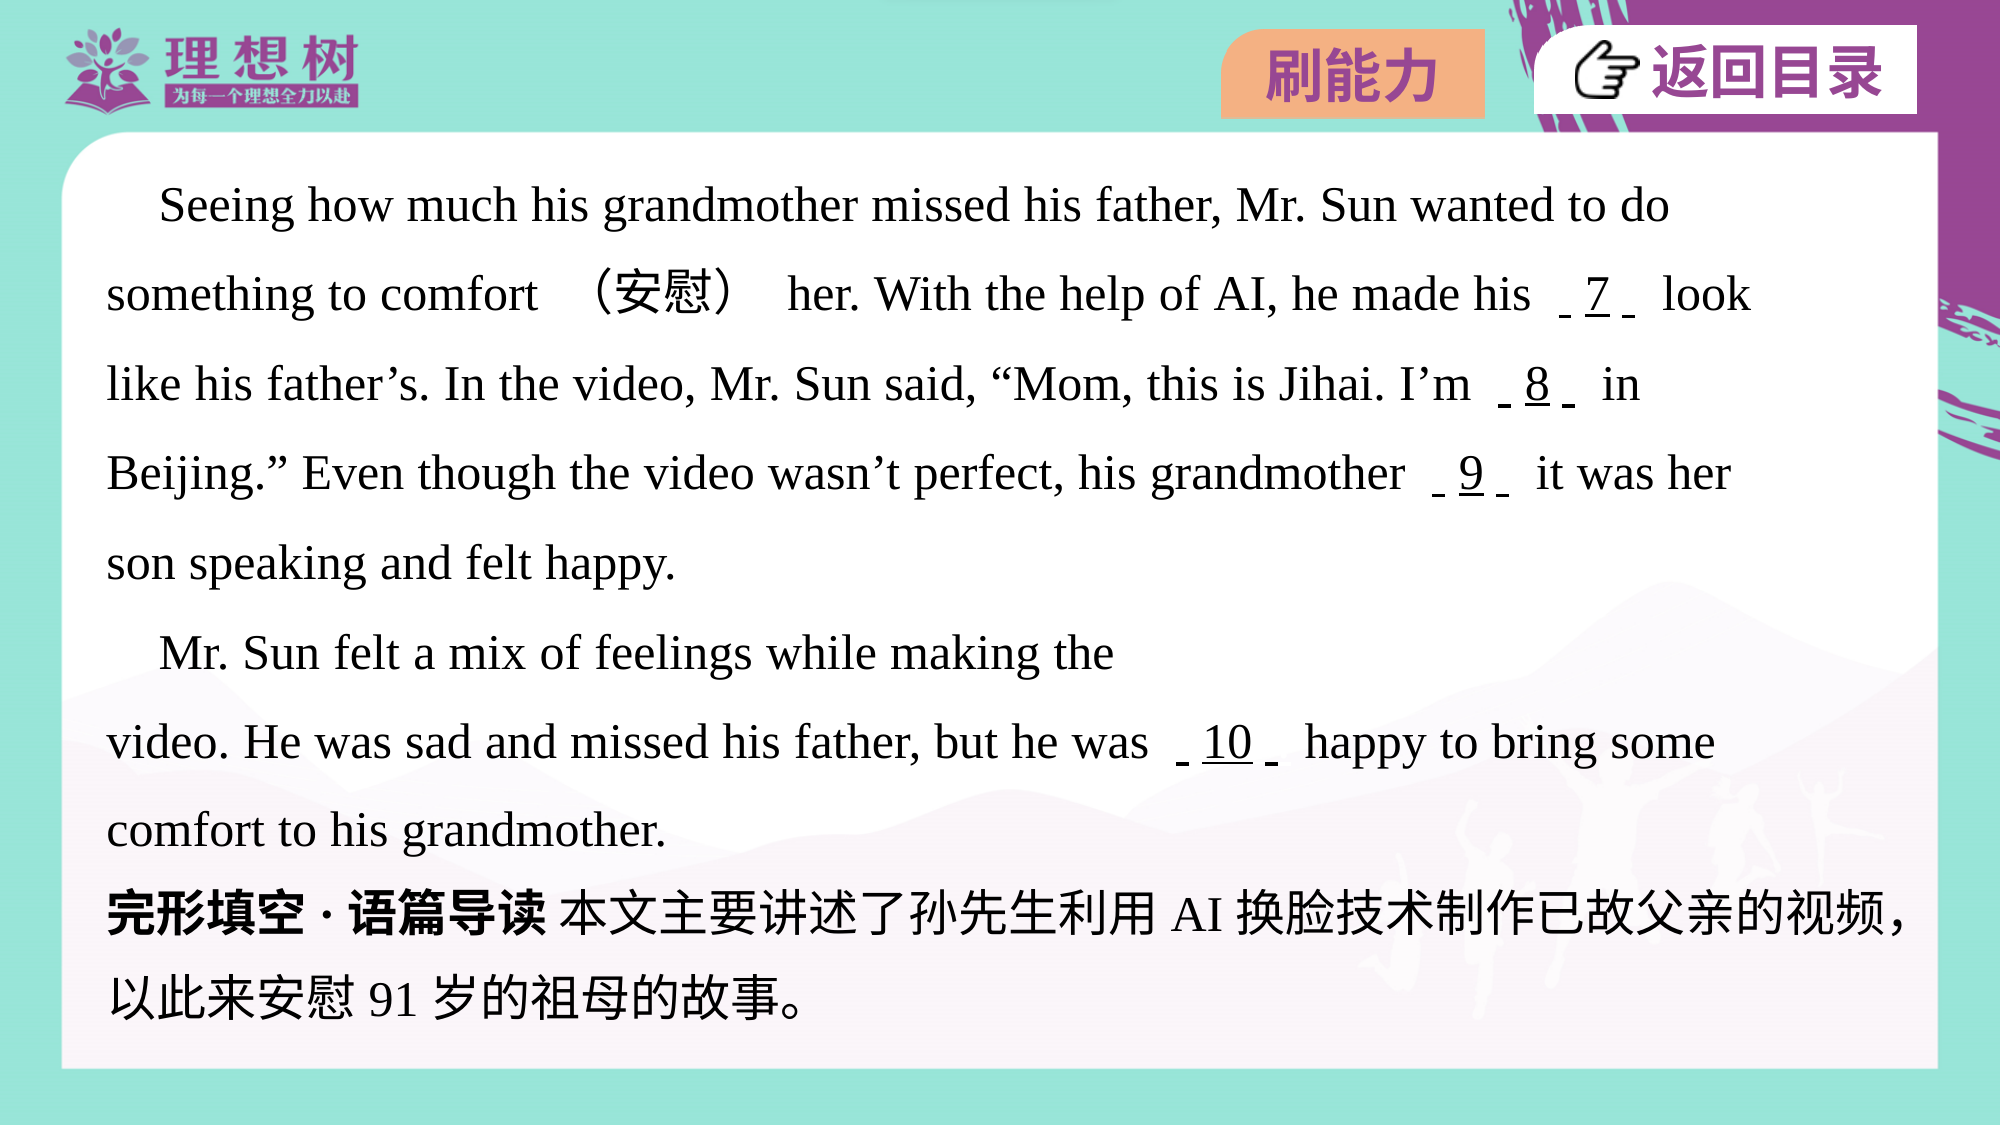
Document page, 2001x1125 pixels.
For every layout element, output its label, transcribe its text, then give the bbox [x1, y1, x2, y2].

text_box Seeing how much his grandmother missed his father, Mr. Sun wanted to do something to comfort （安慰） her. With the help of AI, he made his . .7. . look like his father’s. In the video, Mr. Sun said, “Mom, this is Jihai. I’m . .8. . in Beijing.” Even though the video wasn’t perfect, his grandmother . .9. . it was her son speaking and felt happy. Mr. Sun felt a mix of feelings while making the video. He was sad and missed his father, but he was . .10. . happy to bring some comfort to his grandmother.#5 [106, 141, 1895, 846]
picture [0, 0, 2000, 1125]
text_box 完形填空·语篇导读 本文主要讲述了孙先生利用AI换脸技术制作已故父亲的视频， 以此来安慰91岁的祖母的故事。 [106, 851, 1895, 1018]
